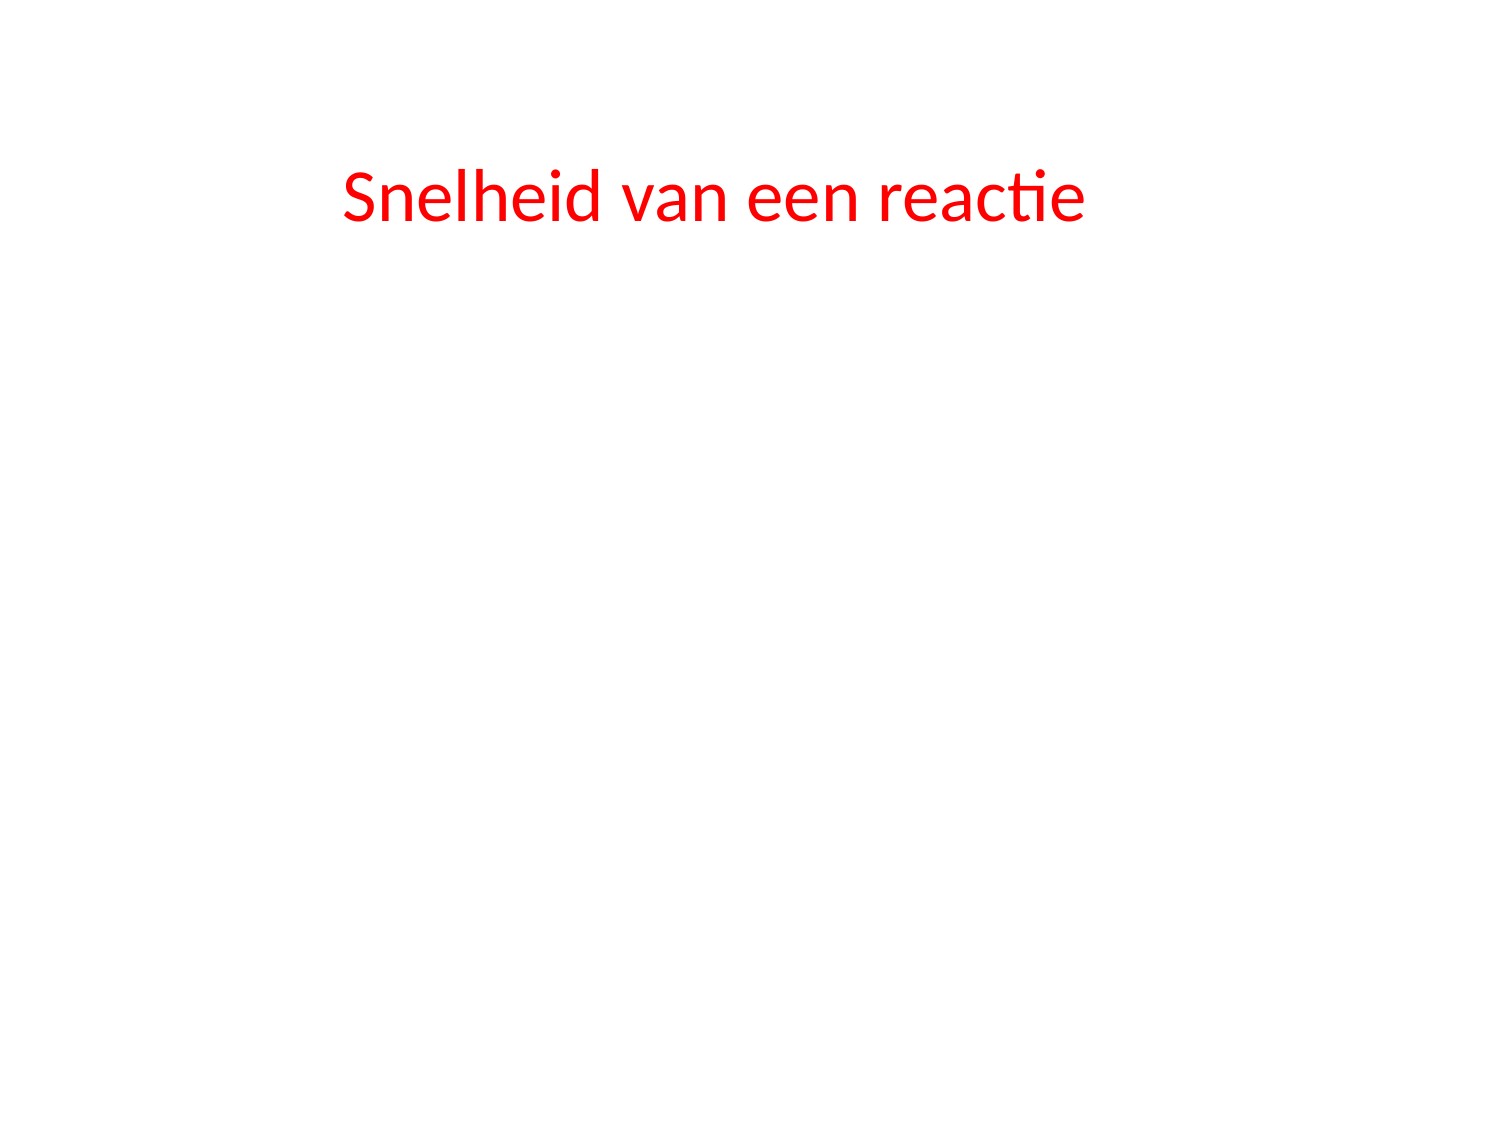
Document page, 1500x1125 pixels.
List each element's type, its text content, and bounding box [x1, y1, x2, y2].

text_box Snelheid van een reactie [327, 139, 1103, 244]
